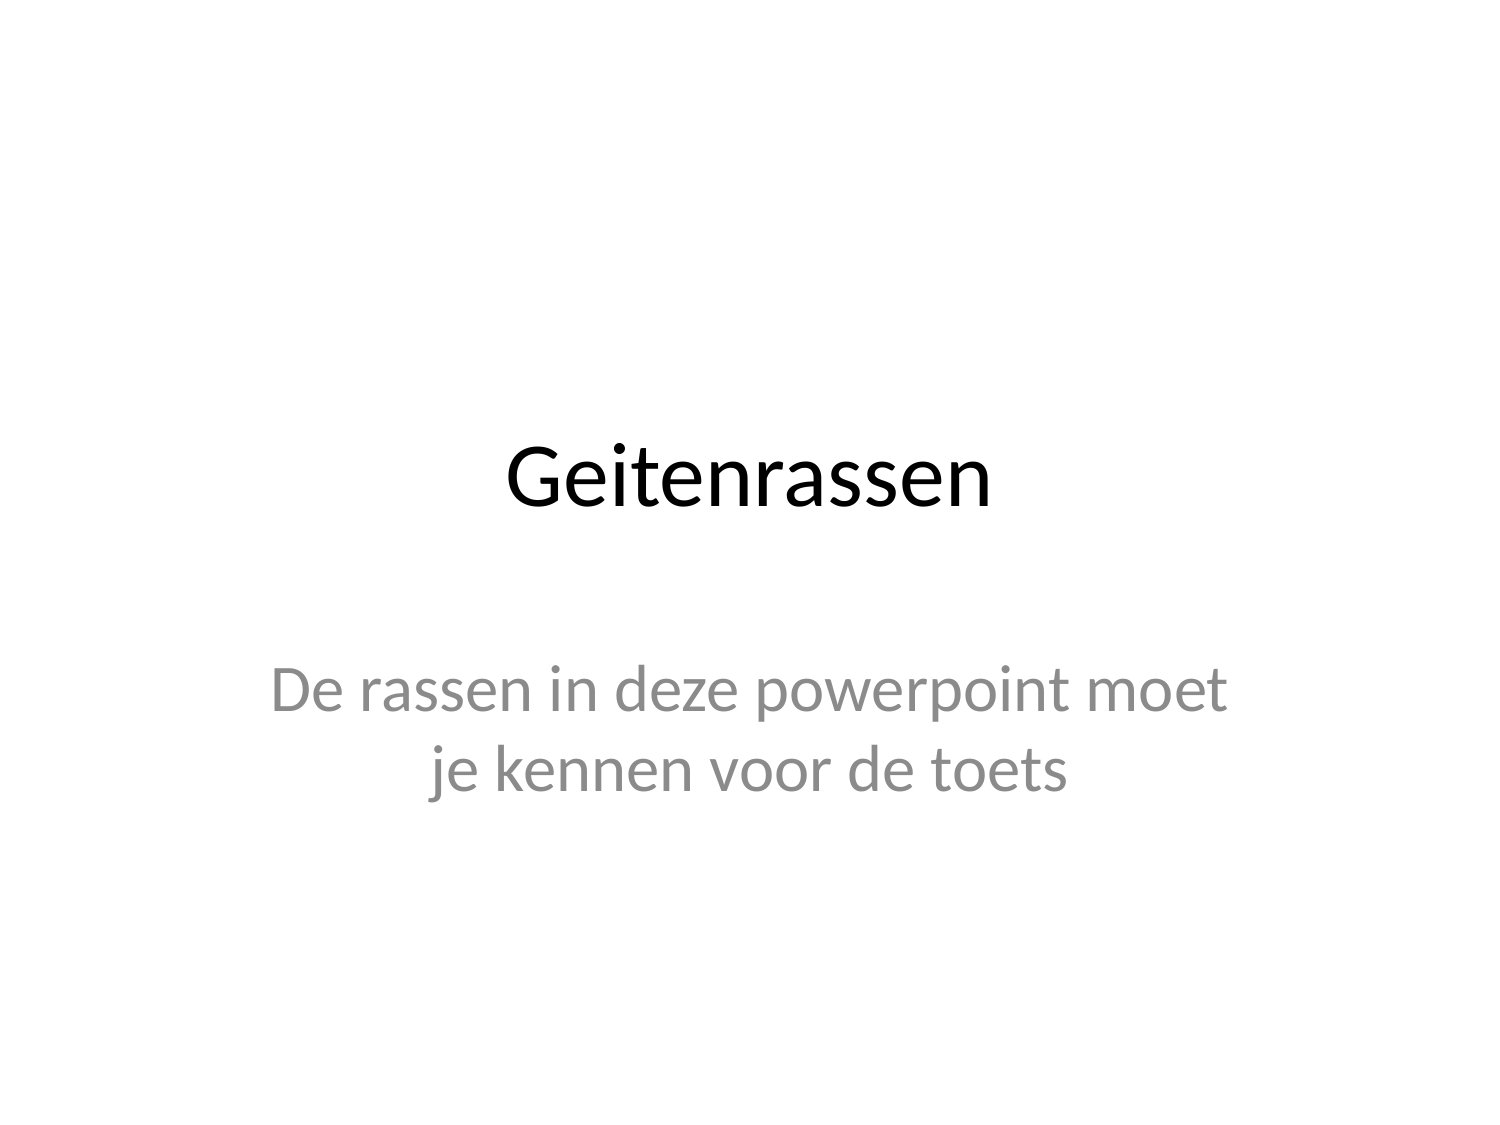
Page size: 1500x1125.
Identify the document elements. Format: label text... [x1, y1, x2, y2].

title Geitenrassen [112, 349, 1388, 591]
subtitle De rassen in deze powerpoint moet je kennen voor de toets [225, 637, 1275, 925]
